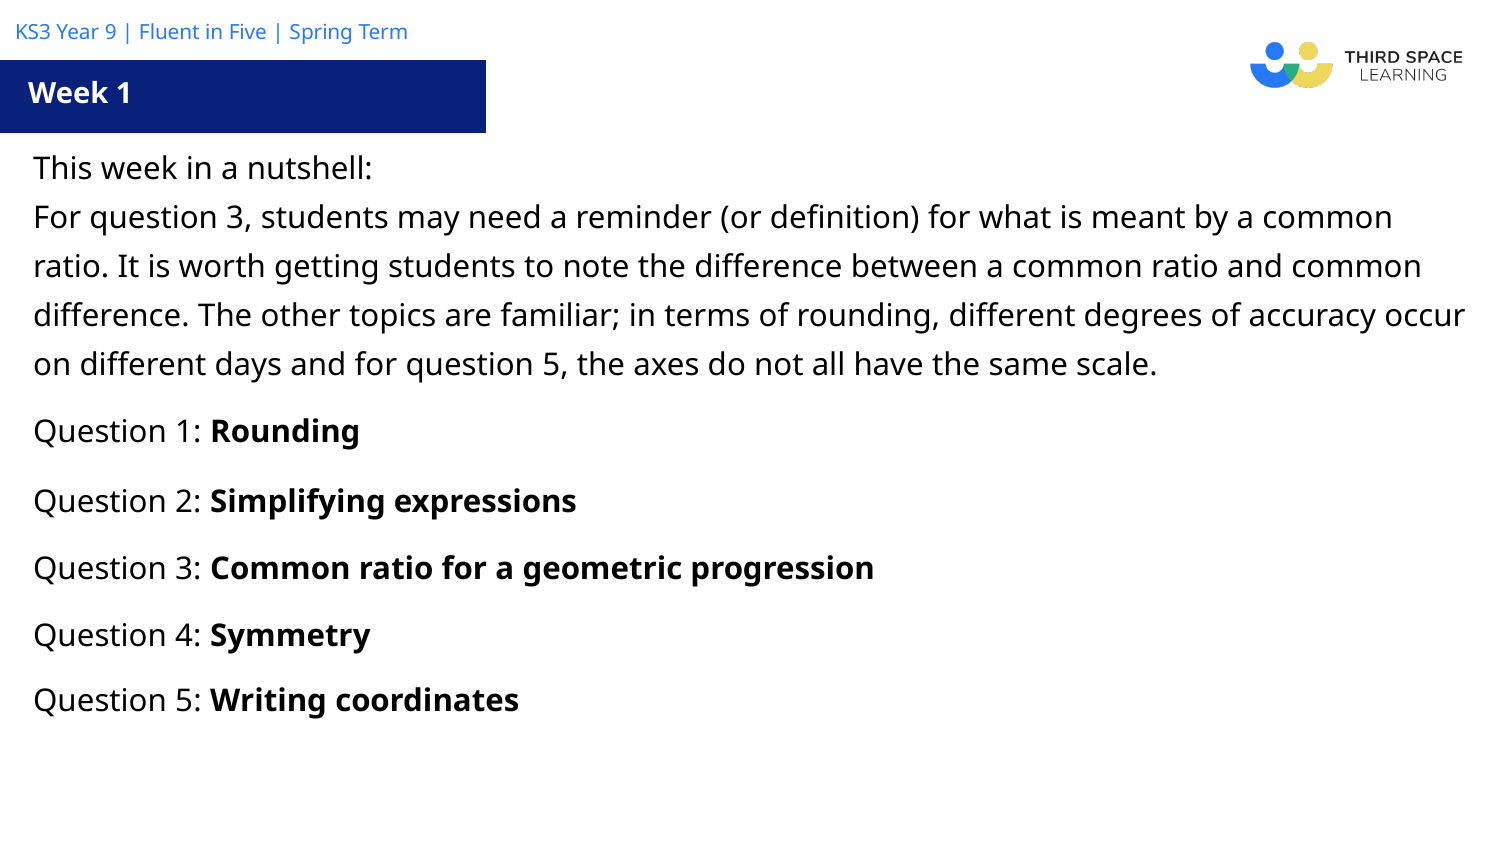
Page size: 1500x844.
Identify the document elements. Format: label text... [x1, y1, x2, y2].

table_cell Question 5: Writing coordinates [29, 660, 1474, 723]
table_cell Question 1: Rounding [29, 389, 1474, 454]
picture [1250, 33, 1465, 99]
text_box Week 1 [13, 59, 383, 125]
table_cell Question 2: Simplifying expressions [29, 456, 1474, 524]
table_cell Question 3: Common ratio for a geometric progression [29, 526, 1474, 591]
table_header This week in a nutshell: For question 3, students may need a reminder (or definition) for what is meant by a common ratio. It is worth getting students to note the difference between a common ratio and common difference. The other topics are familiar; in terms of rounding, different degrees of accuracy occur on different days and for question 5, the axes do not all have the same scale. [29, 137, 1474, 387]
table_cell Question 4: Symmetry [29, 593, 1474, 658]
